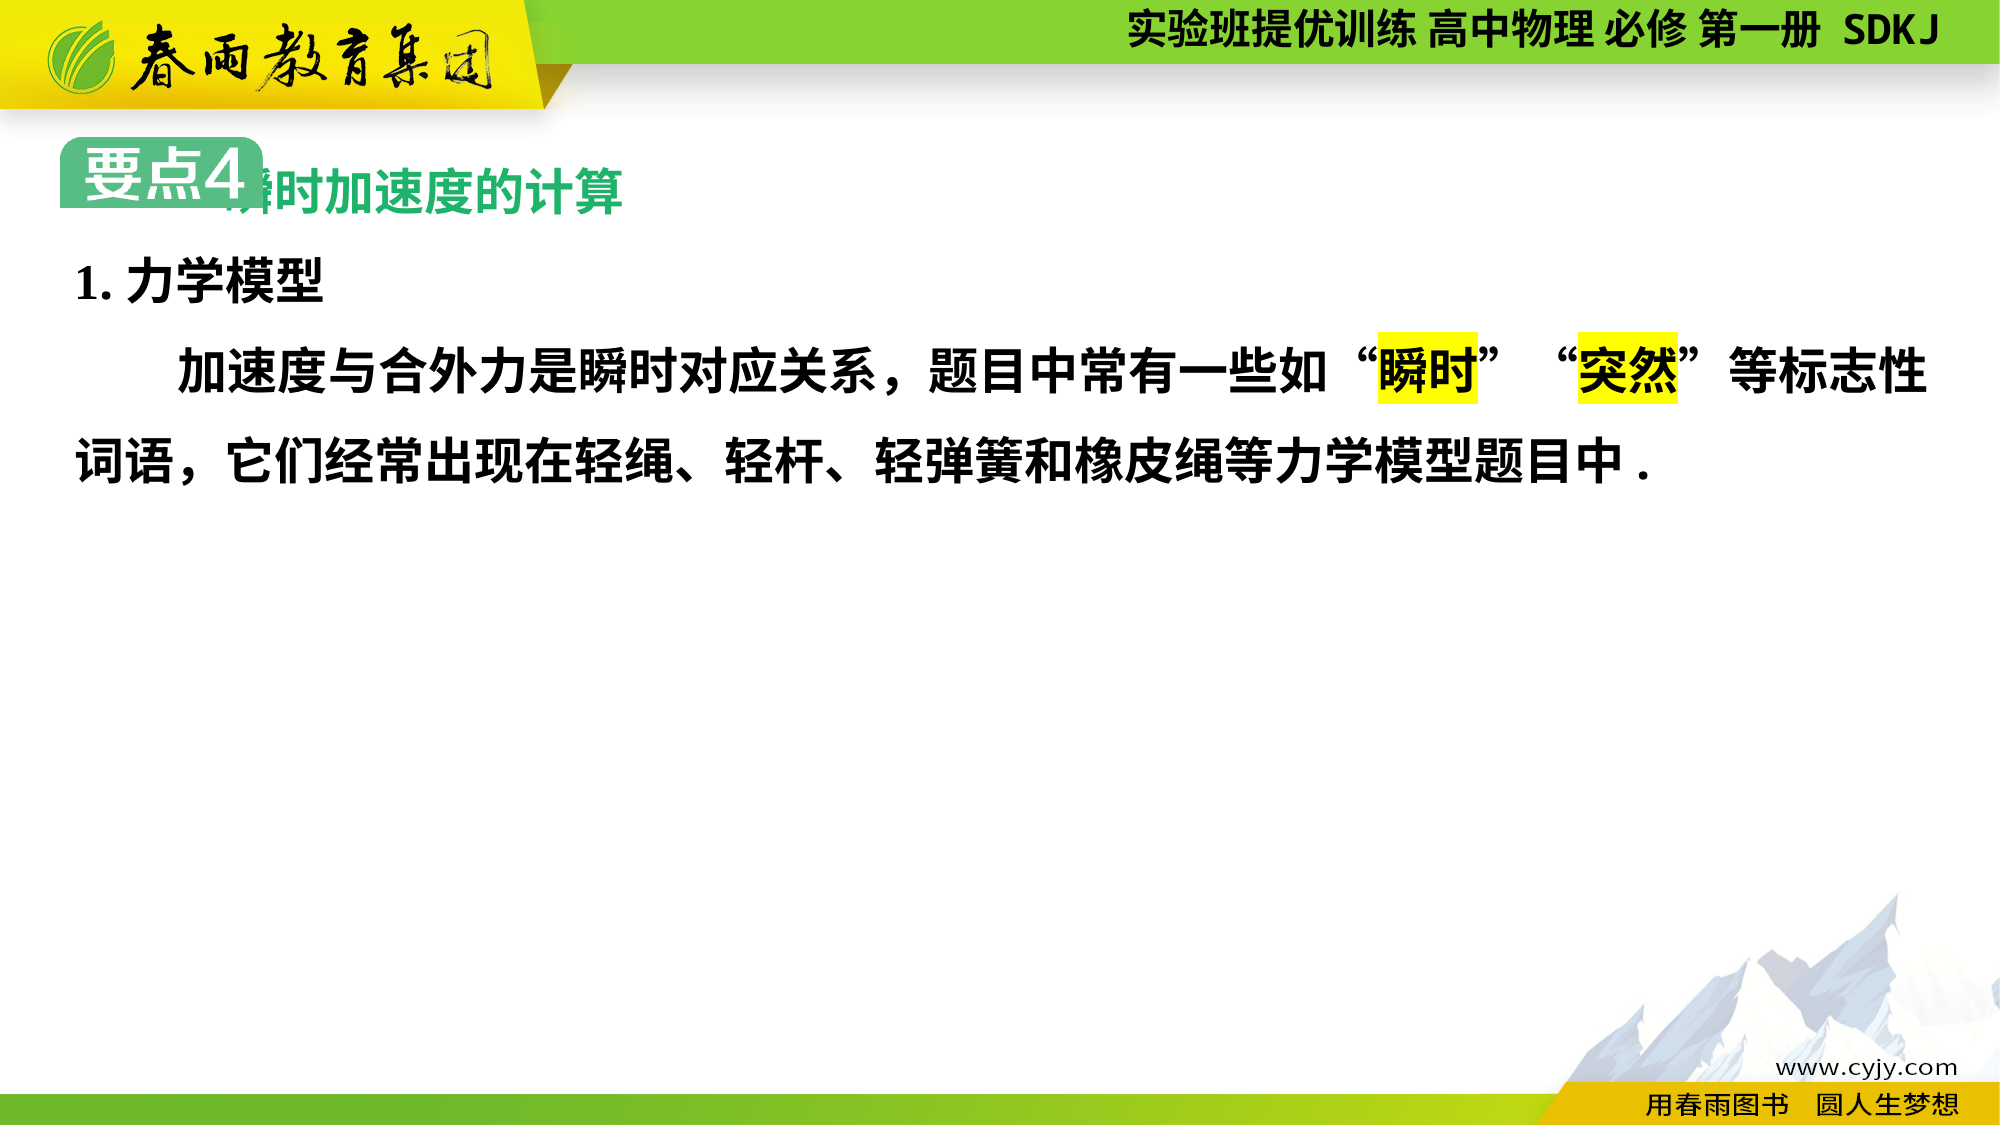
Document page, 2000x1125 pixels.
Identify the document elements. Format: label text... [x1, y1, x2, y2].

picture [0, 0, 2000, 1125]
list 瞬时加速度的计算 1.力学模型 加速度与合外力是瞬时对应关系，题目中常有一些如“瞬时”“突然”等标志性词语，它们经常出现在轻绳、轻杆、轻弹簧和橡皮绳等力学模型题目中. [59, 122, 1944, 502]
